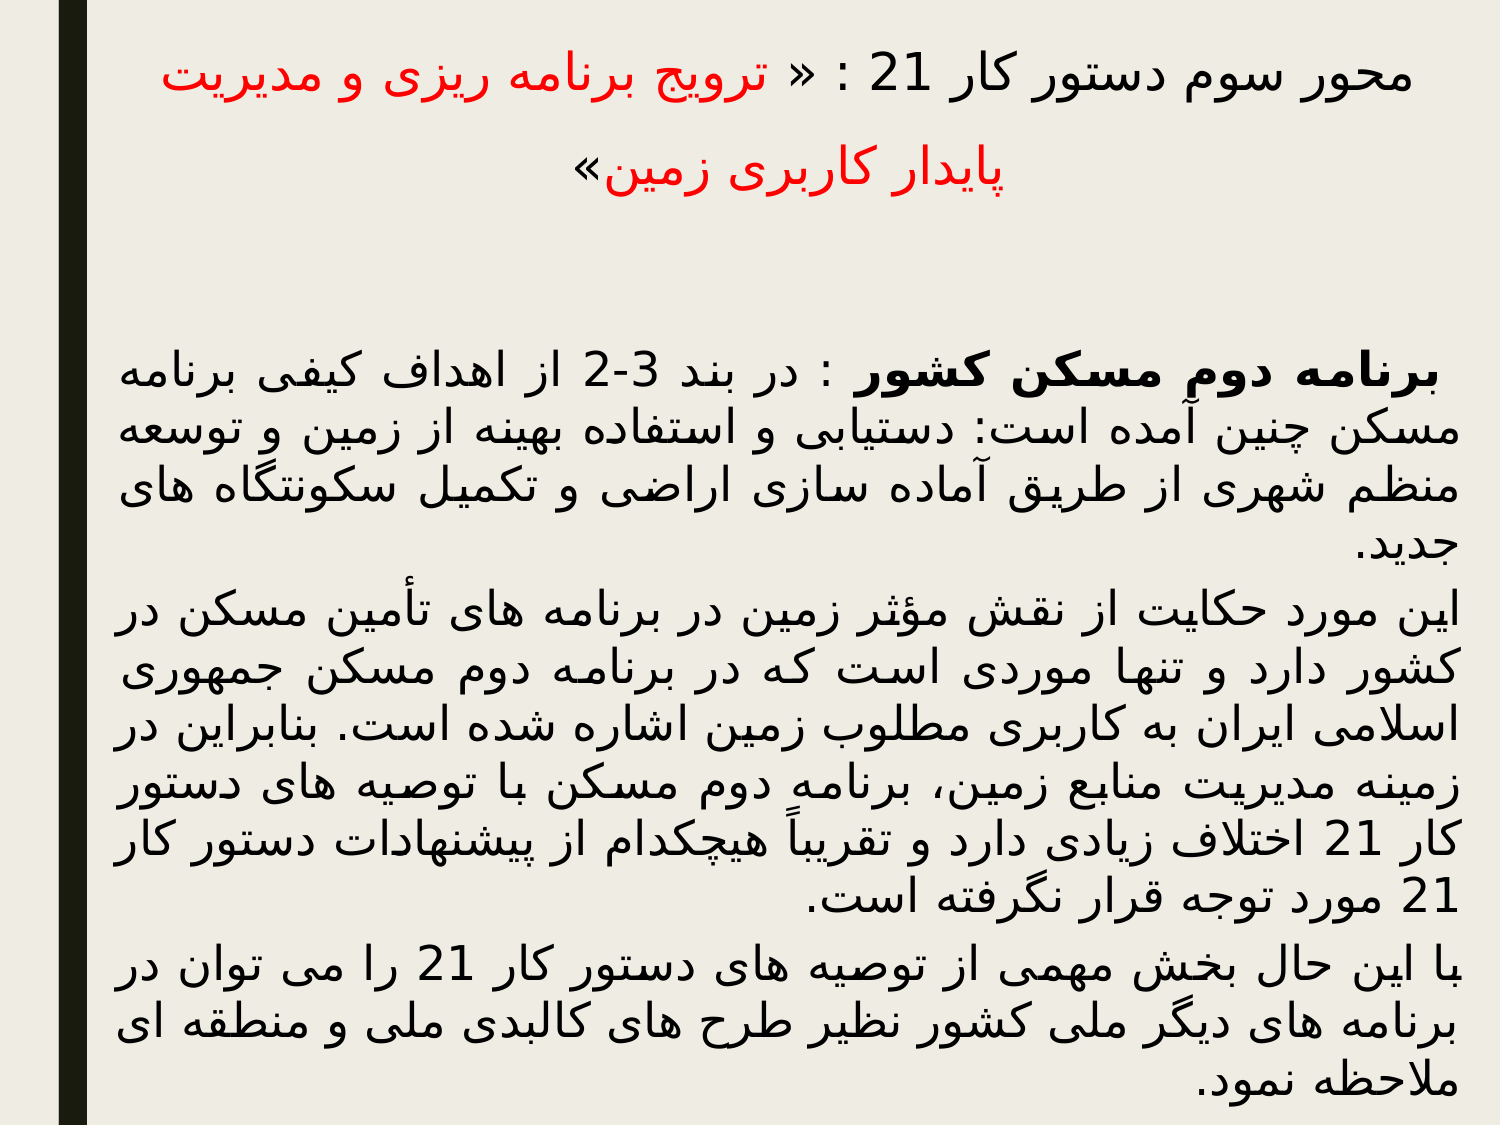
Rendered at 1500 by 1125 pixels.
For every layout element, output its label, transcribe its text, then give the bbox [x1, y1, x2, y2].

text_box محور سوم دستور کار 21 : « ترویج برنامه ریزی و مدیریت پایدار کاربری زمین» برنامه دوم مسکن کشور : در بند 3-2 از اهداف کیفی برنامه مسکن چنین آمده است: دستیابی و استفاده بهینه از زمین و توسعه منظم شهری از طریق آماده سازی اراضی و تکمیل سکونتگاه های جدید. این مورد حکایت از نقش مؤثر زمین در برنامه های تأمین مسکن در کشور دارد و تنها موردی است که در برنامه دوم مسکن جمهوری اسلامی ایران به کاربری مطلوب زمین اشاره شده است. بنابراین در زمینه مدیریت منابع زمین، برنامه دوم مسکن با توصیه های دستور کار 21 اختلاف زیادی دارد و تقریباً هیچکدام از پیشنهادات دستور کار 21 مورد توجه قرار نگرفته است. با این حال بخش مهمی از توصیه های دستور کار 21 را می توان در برنامه های دیگر ملی کشور نظیر طرح های کالبدی ملی و منطقه ای ملاحظه نمود. [100, 0, 1477, 1125]
